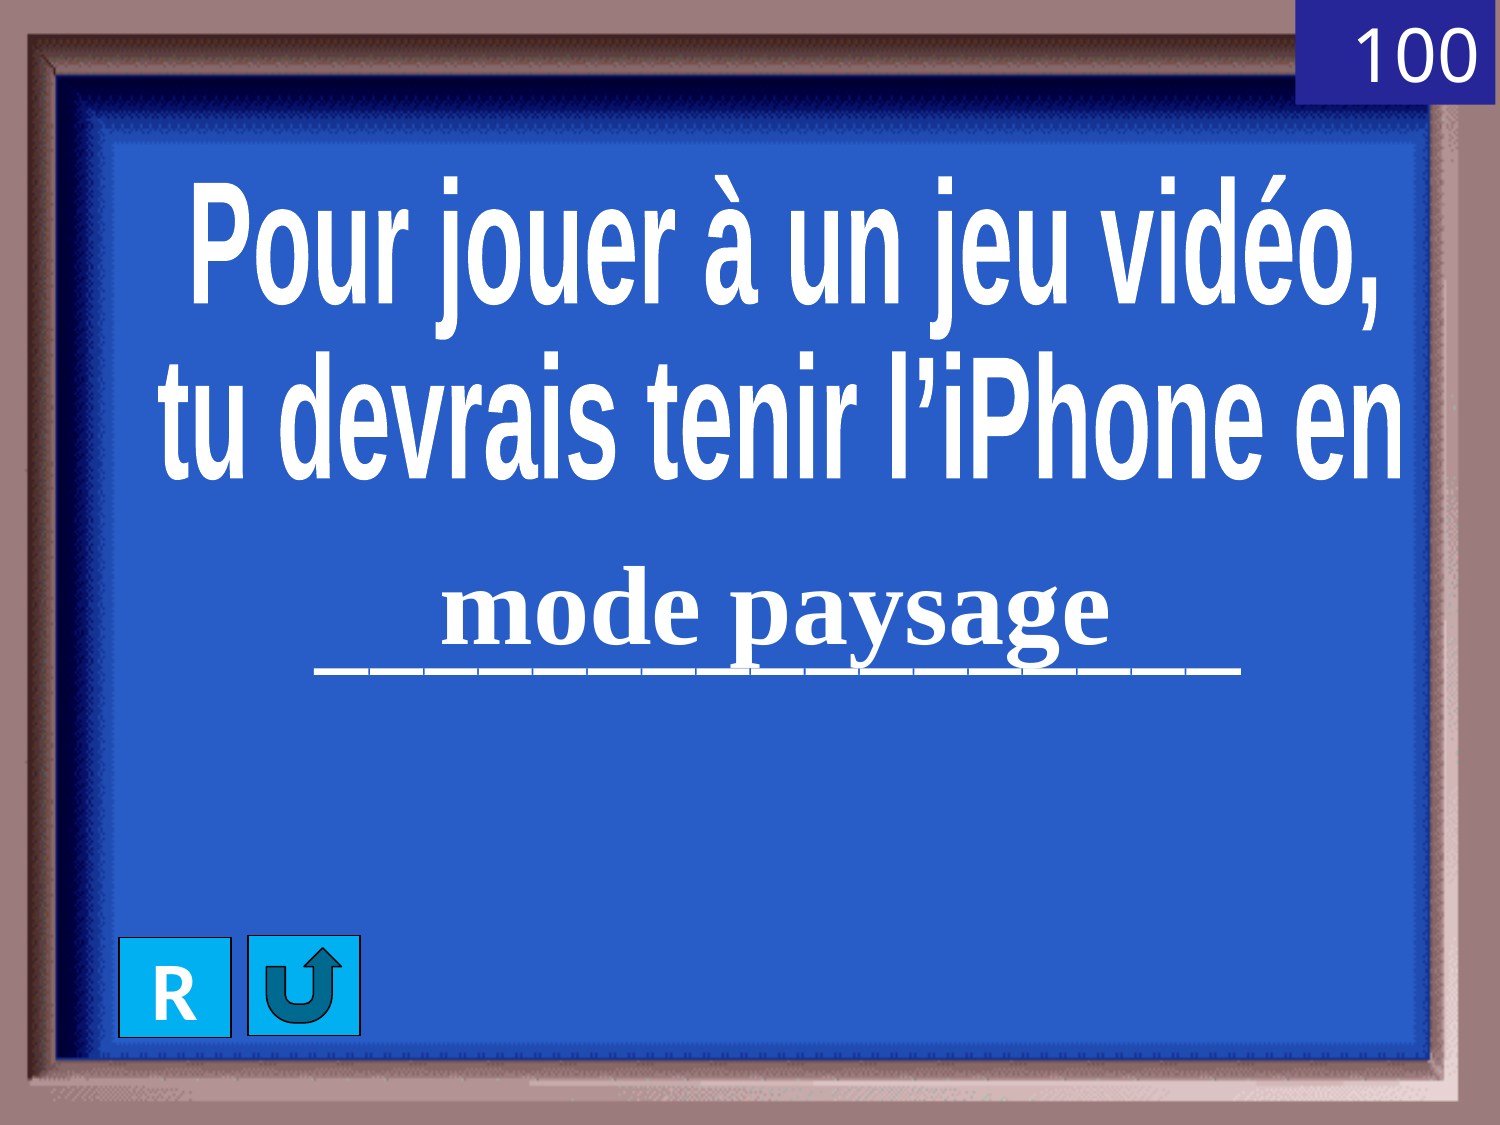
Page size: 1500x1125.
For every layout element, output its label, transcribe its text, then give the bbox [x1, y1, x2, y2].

text_box mode paysage [125, 524, 1425, 675]
picture [0, 0, 1500, 1125]
text_box [247, 935, 361, 1036]
text_box R [118, 937, 232, 1038]
text_box 100 [1295, 0, 1496, 105]
